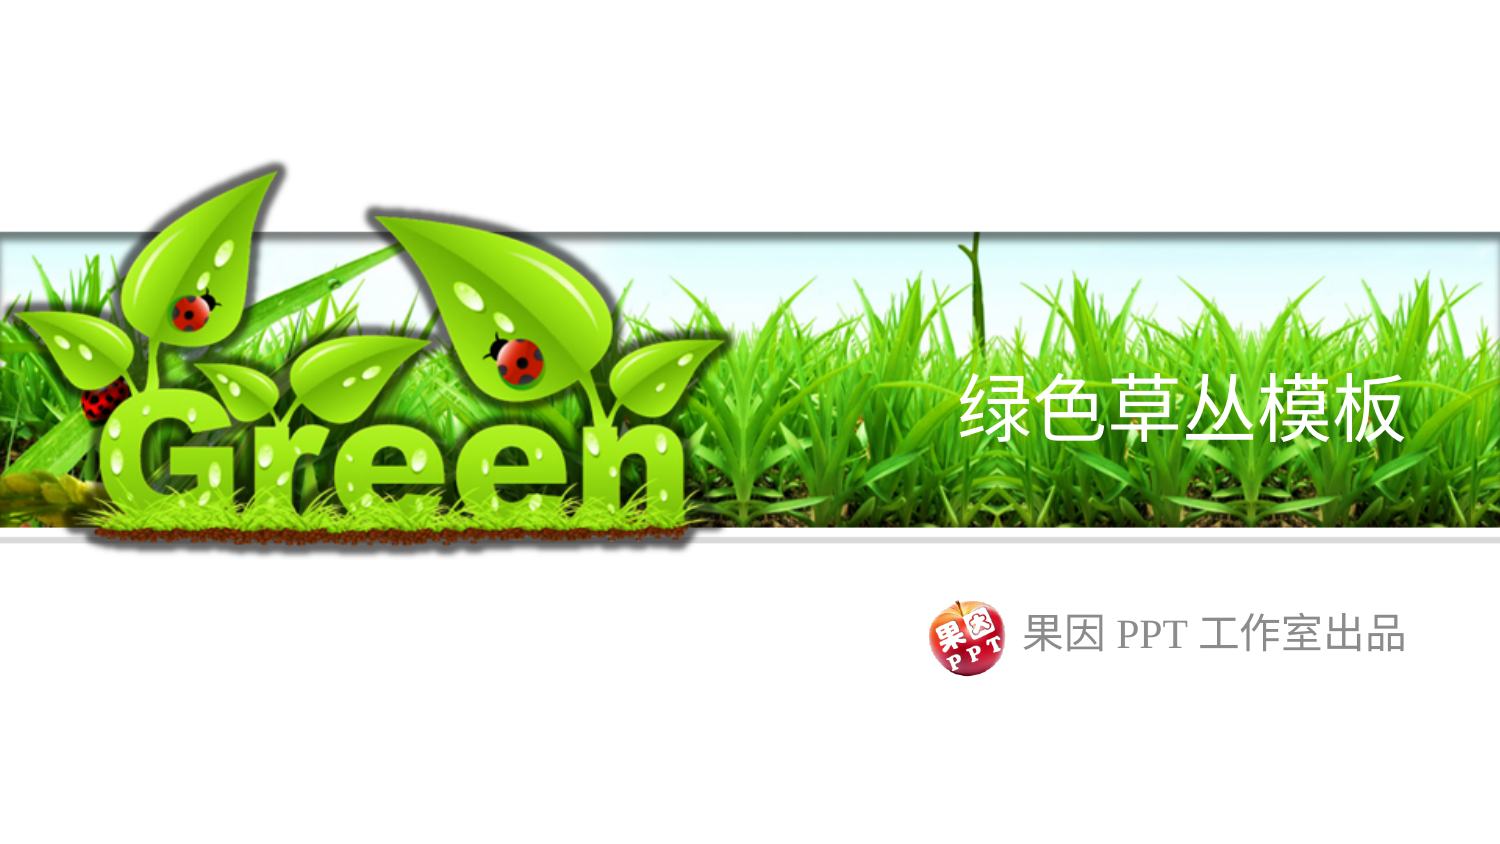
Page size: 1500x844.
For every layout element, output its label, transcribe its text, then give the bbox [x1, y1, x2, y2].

subtitle 果因PPT工作室出品 [371, 599, 1422, 741]
picture [0, 0, 1500, 844]
title 绿色草丛模板 [147, 315, 1423, 497]
